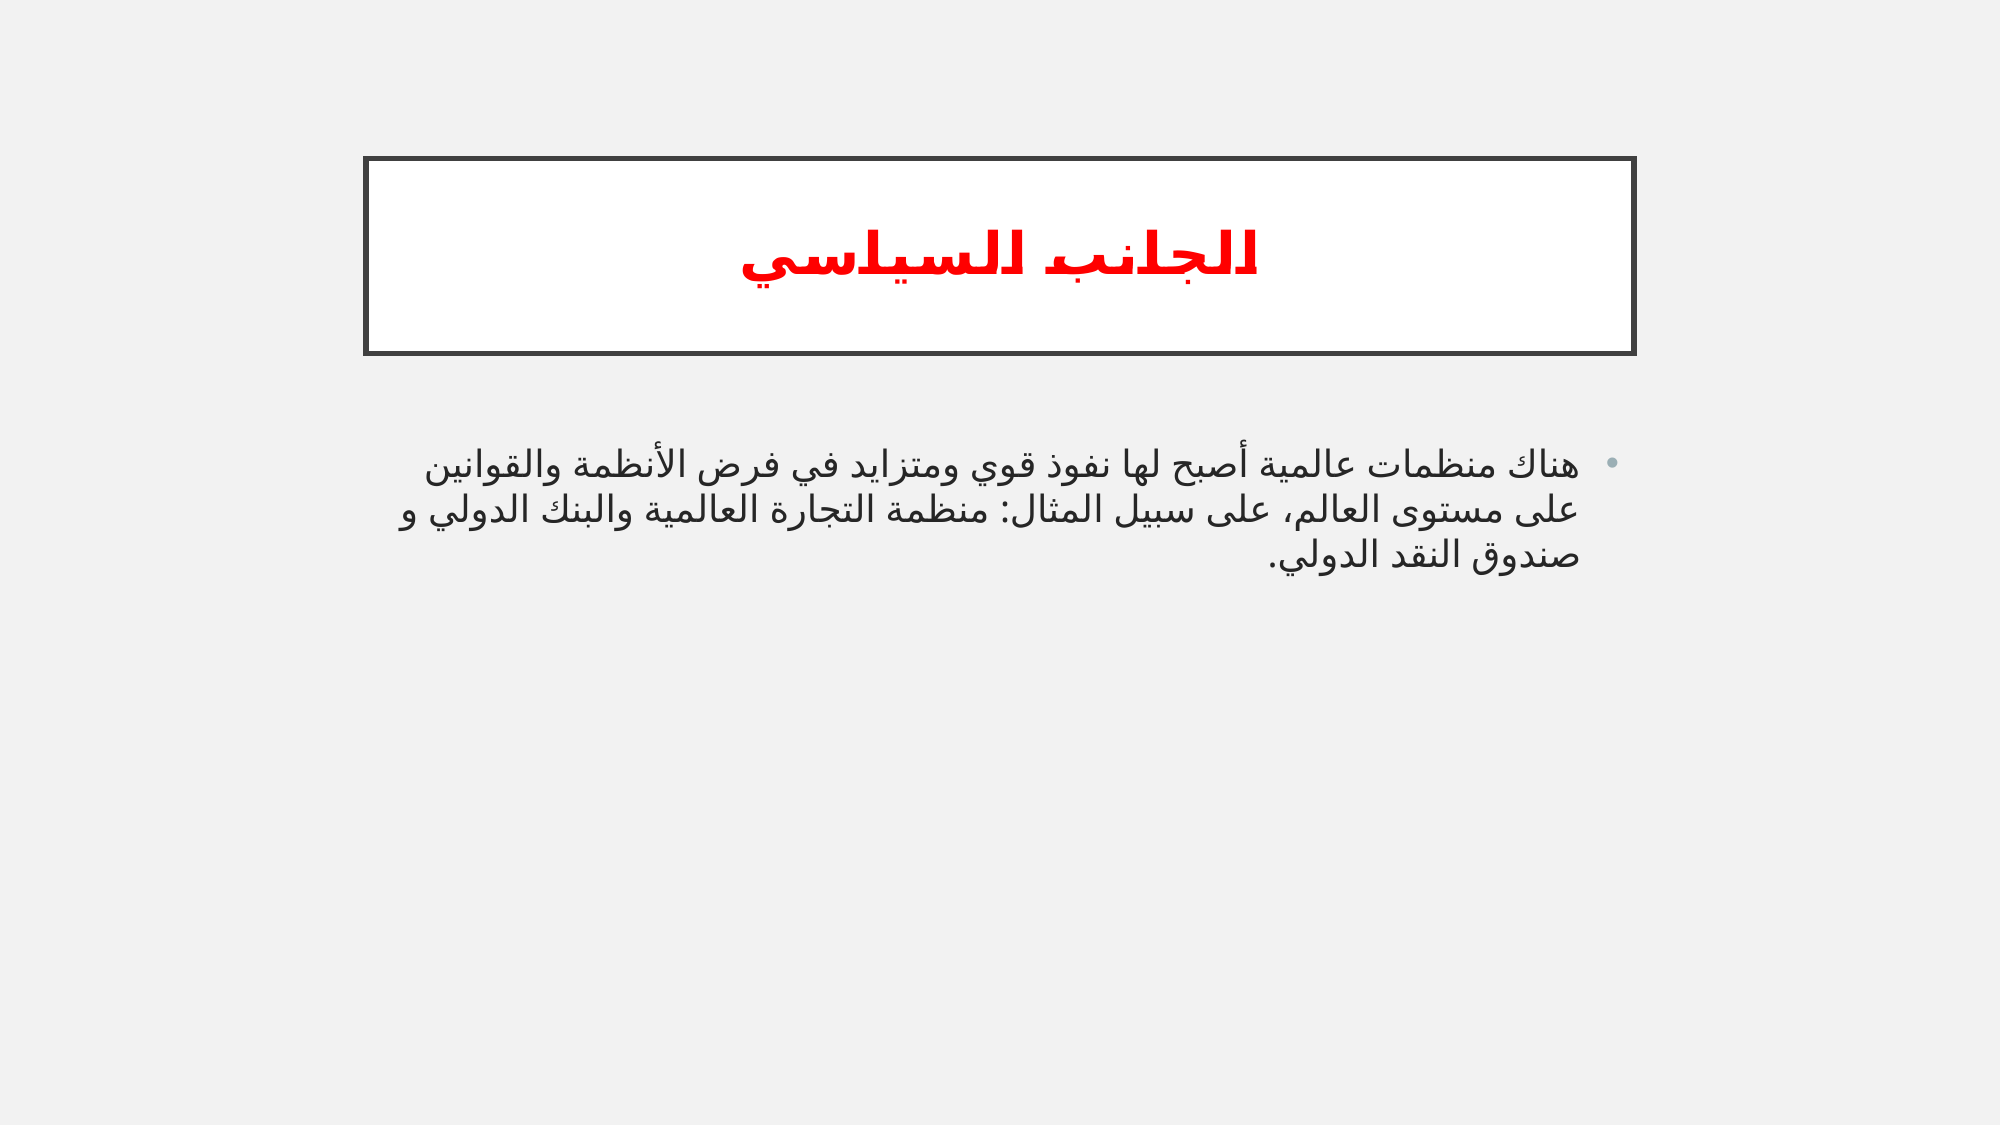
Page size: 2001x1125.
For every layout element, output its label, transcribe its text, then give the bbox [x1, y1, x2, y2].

title الجانب السياسي [363, 156, 1637, 356]
list هناك منظمات عالمية أصبح لها نفوذ قوي ومتزايد في فرض الأنظمة والقوانين على مستوى العالم، على سبيل المثال: منظمة التجارة العالمية والبنك الدولي و صندوق النقد الدولي. [366, 432, 1634, 942]
